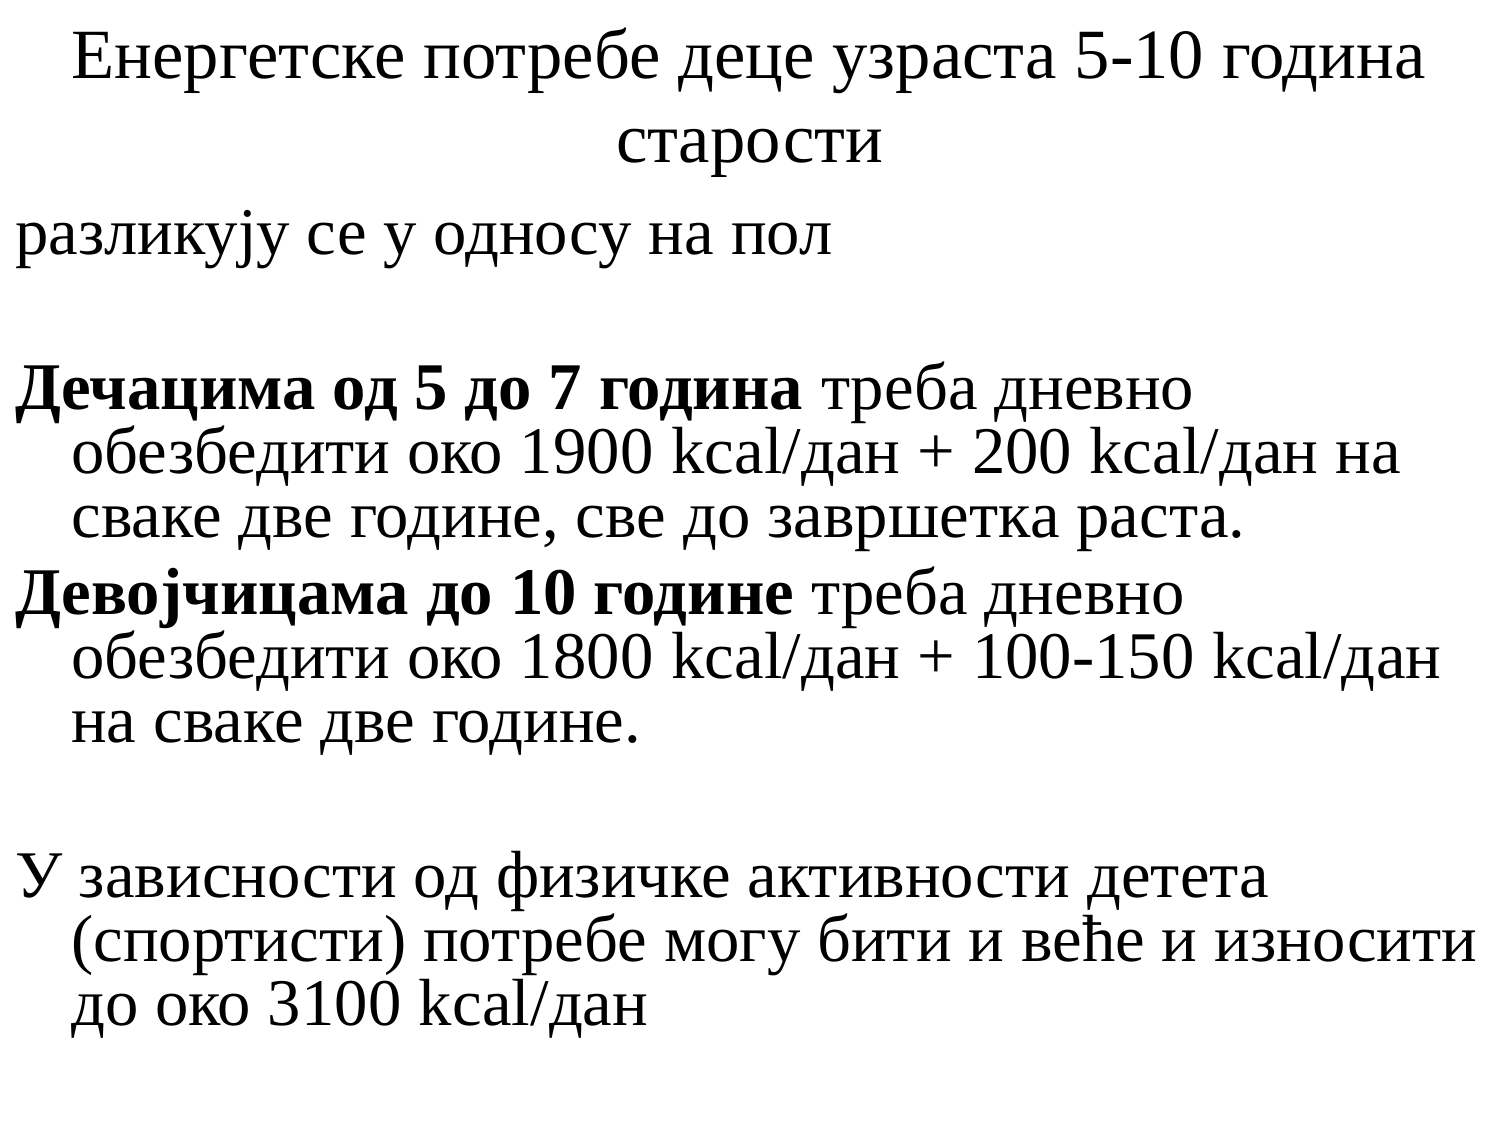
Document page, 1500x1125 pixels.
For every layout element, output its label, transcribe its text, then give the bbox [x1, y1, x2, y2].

list разликују се у односу на пол Дечацима од 5 до 7 година треба дневно обезбедити око 1900 kcal/дан + 200 kcal/дан на сваке две године, све до завршетка раста. Девојчицама до 10 године треба дневно обезбедити око 1800 kcal/дан + 100-150 kcal/дан на сваке две године. У зависности од физичке активности детета (спортисти) потребе могу бити и веће и износити до око 3100 kcal/дан [0, 196, 1500, 1125]
title Енергетске потребе деце узраста 5-10 година старости [0, 0, 1500, 185]
